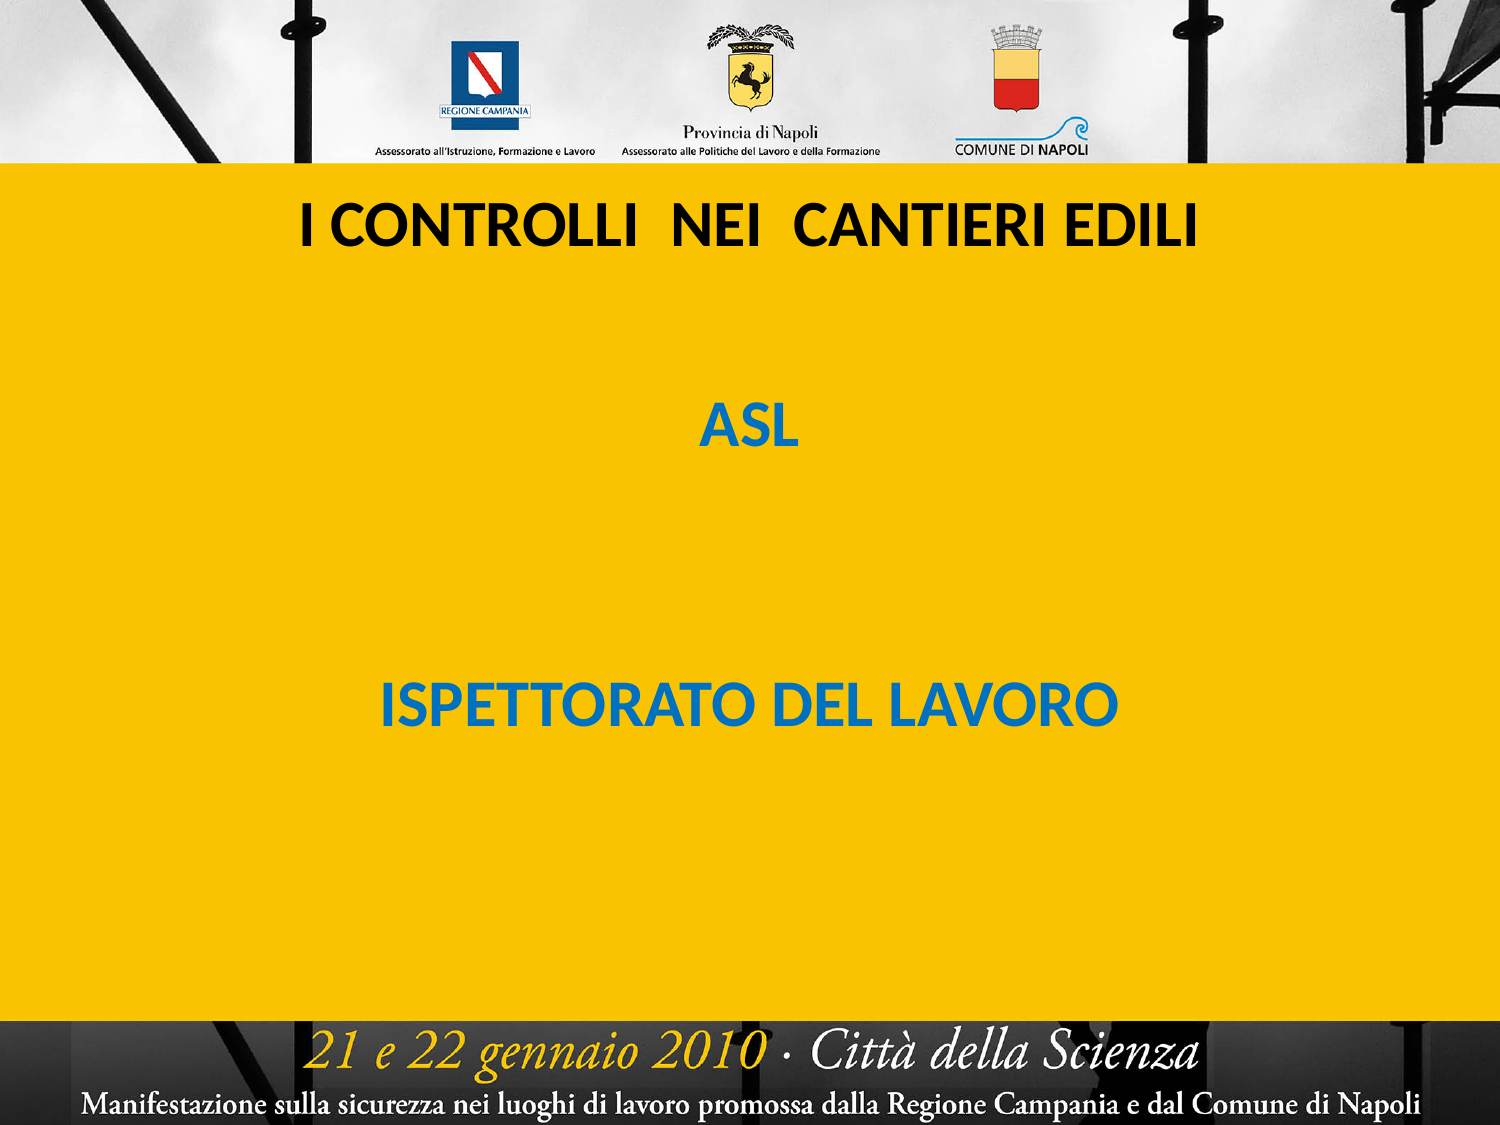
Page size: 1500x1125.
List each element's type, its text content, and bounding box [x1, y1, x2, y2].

picture [0, 0, 1500, 1125]
list ASL ISPETTORATO DEL LAVORO [17, 278, 1483, 1024]
title I CONTROLLI NEI CANTIERI EDILI [17, 172, 1483, 268]
